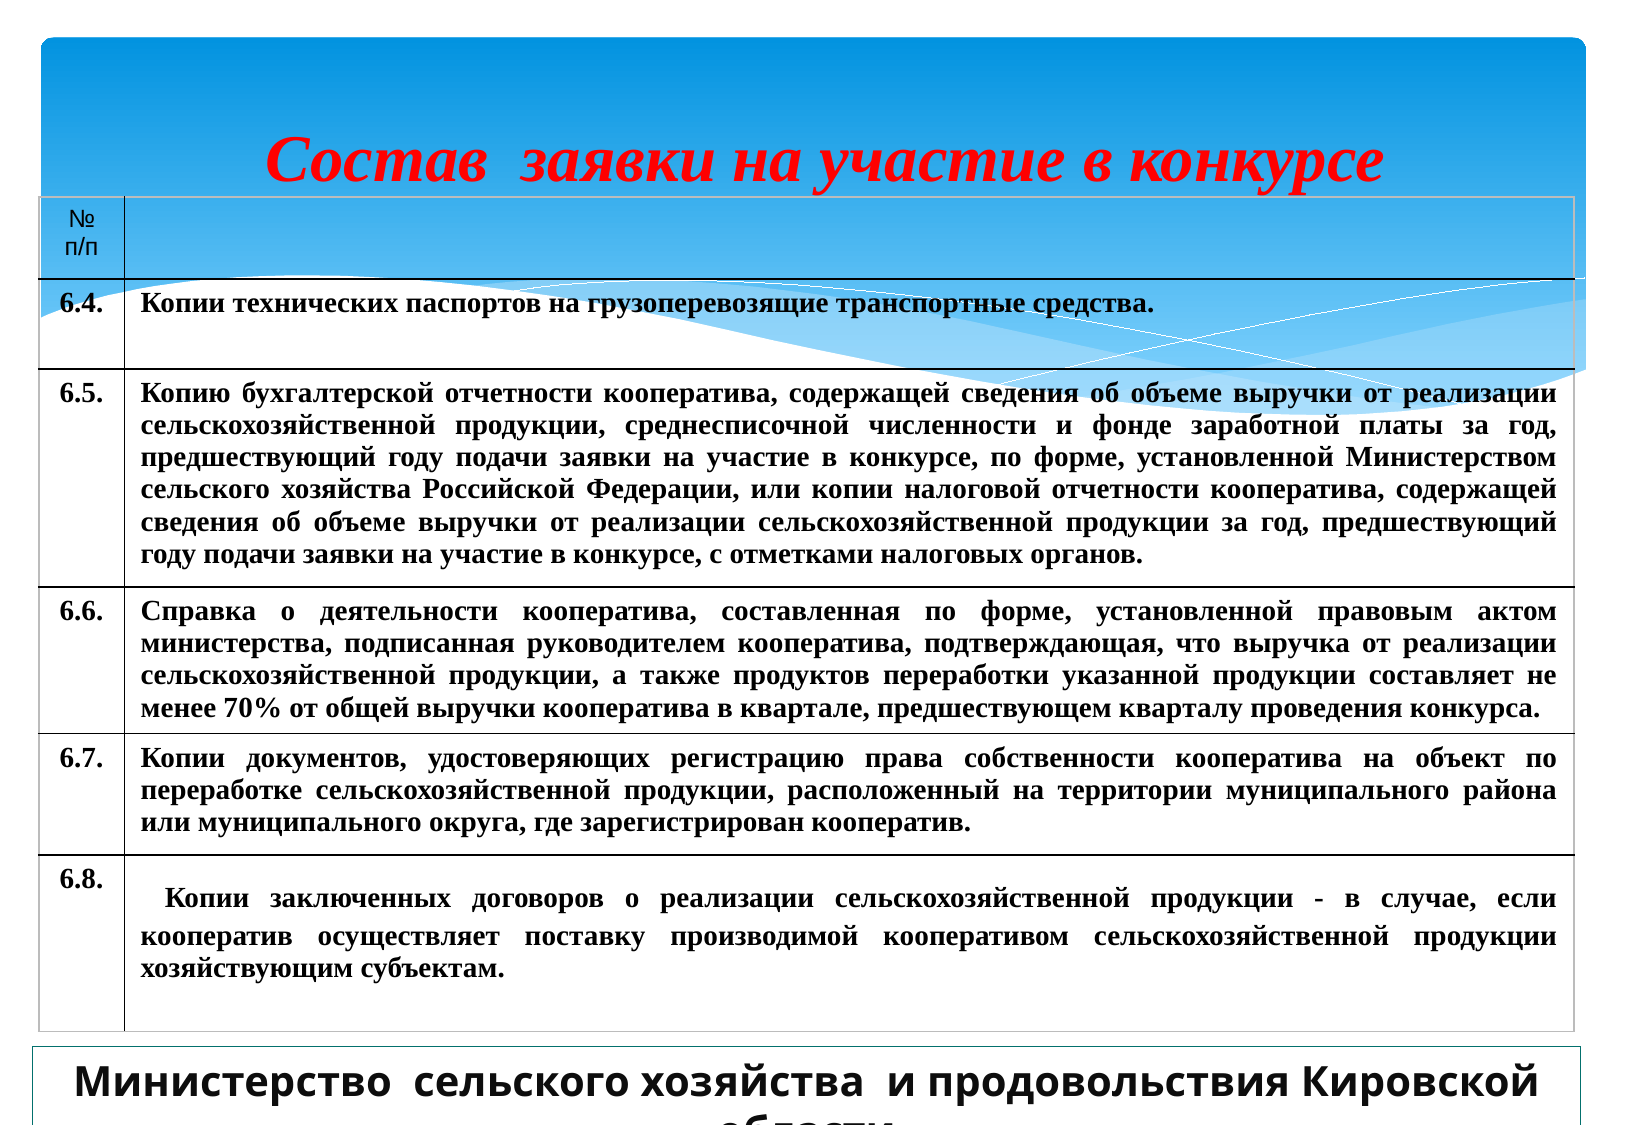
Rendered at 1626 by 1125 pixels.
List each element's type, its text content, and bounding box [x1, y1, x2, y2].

table_cell 6.6. [40, 588, 124, 733]
table_header [125, 198, 1573, 278]
text_box Министерство сельского хозяйства и продовольствия Кировской области [32, 1046, 1581, 1125]
table_cell 6.5. [40, 370, 124, 586]
table_cell 6.7. [40, 734, 124, 854]
table_cell Справка о деятельности кооператива, составленная по форме, установленной правовым актом министерства, подписанная руководителем кооператива, подтверждающая, что выручка от реализации сельскохозяйственной продукции, а также продуктов переработки указанной продукции составляет не менее 70% от общей выручки кооператива в квартале, предшествующем кварталу проведения конкурса. [125, 588, 1573, 733]
table_cell 6.4. [40, 280, 124, 368]
title Состав заявки на участие в конкурсе [159, 78, 1493, 232]
table_cell Копии технических паспортов на грузоперевозящие транспортные средства. [125, 280, 1573, 368]
table_cell Копию бухгалтерской отчетности кооператива, содержащей сведения об объеме выручки от реализации сельскохозяйственной продукции, среднесписочной численности и фонде заработной платы за год, предшествующий году подачи заявки на участие в конкурсе, по форме, установленной Министерством сельского хозяйства Российской Федерации, или копии налоговой отчетности кооператива, содержащей сведения об объеме выручки от реализации сельскохозяйственной продукции за год, предшествующий году подачи заявки на участие в конкурсе, с отметками налоговых органов. [125, 370, 1573, 586]
table_cell Копии документов, удостоверяющих регистрацию права собственности кооператива на объект по переработке сельскохозяйственной продукции, расположенный на территории муниципального района или муниципального округа, где зарегистрирован кооператив. [125, 734, 1573, 854]
table_cell Копии заключенных договоров о реализации сельскохозяйственной продукции - в случае, если кооператив осуществляет поставку производимой кооперативом сельскохозяйственной продукции хозяйствующим субъектам. [125, 856, 1573, 1031]
table_cell 6.8. [40, 856, 124, 1031]
table_header № п/п [40, 198, 124, 278]
